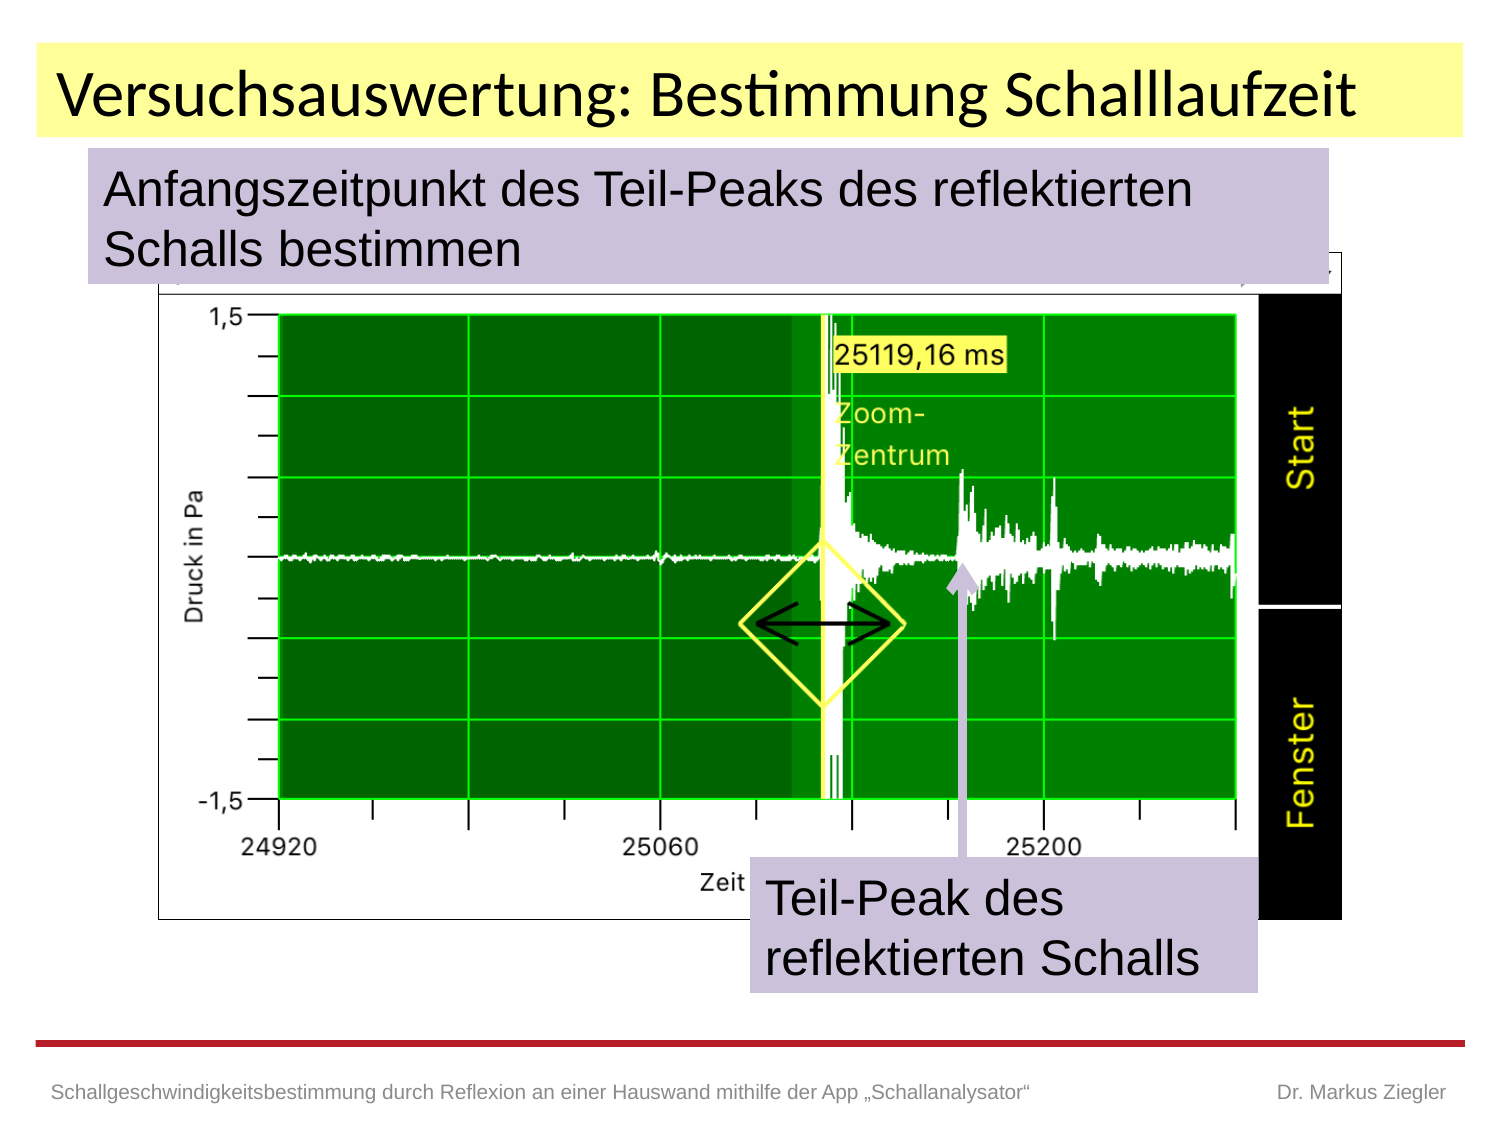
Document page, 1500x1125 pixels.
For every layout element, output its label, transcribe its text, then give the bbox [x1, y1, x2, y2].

title Versuchsauswertung: Bestimmung Schalllaufzeit [41, 42, 1459, 149]
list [158, 252, 1342, 920]
text_box Anfangszeitpunkt des Teil-Peaks des reflektierten Schalls bestimmen [88, 148, 1329, 284]
footer Schallgeschwindigkeitsbestimmung durch Reflexion an einer Hauswand mithilfe der App „Schallanalysator“ Dr. Markus Ziegler [35, 1061, 1471, 1122]
text_box Teil-Peak des reflektierten Schalls [750, 927, 1258, 993]
